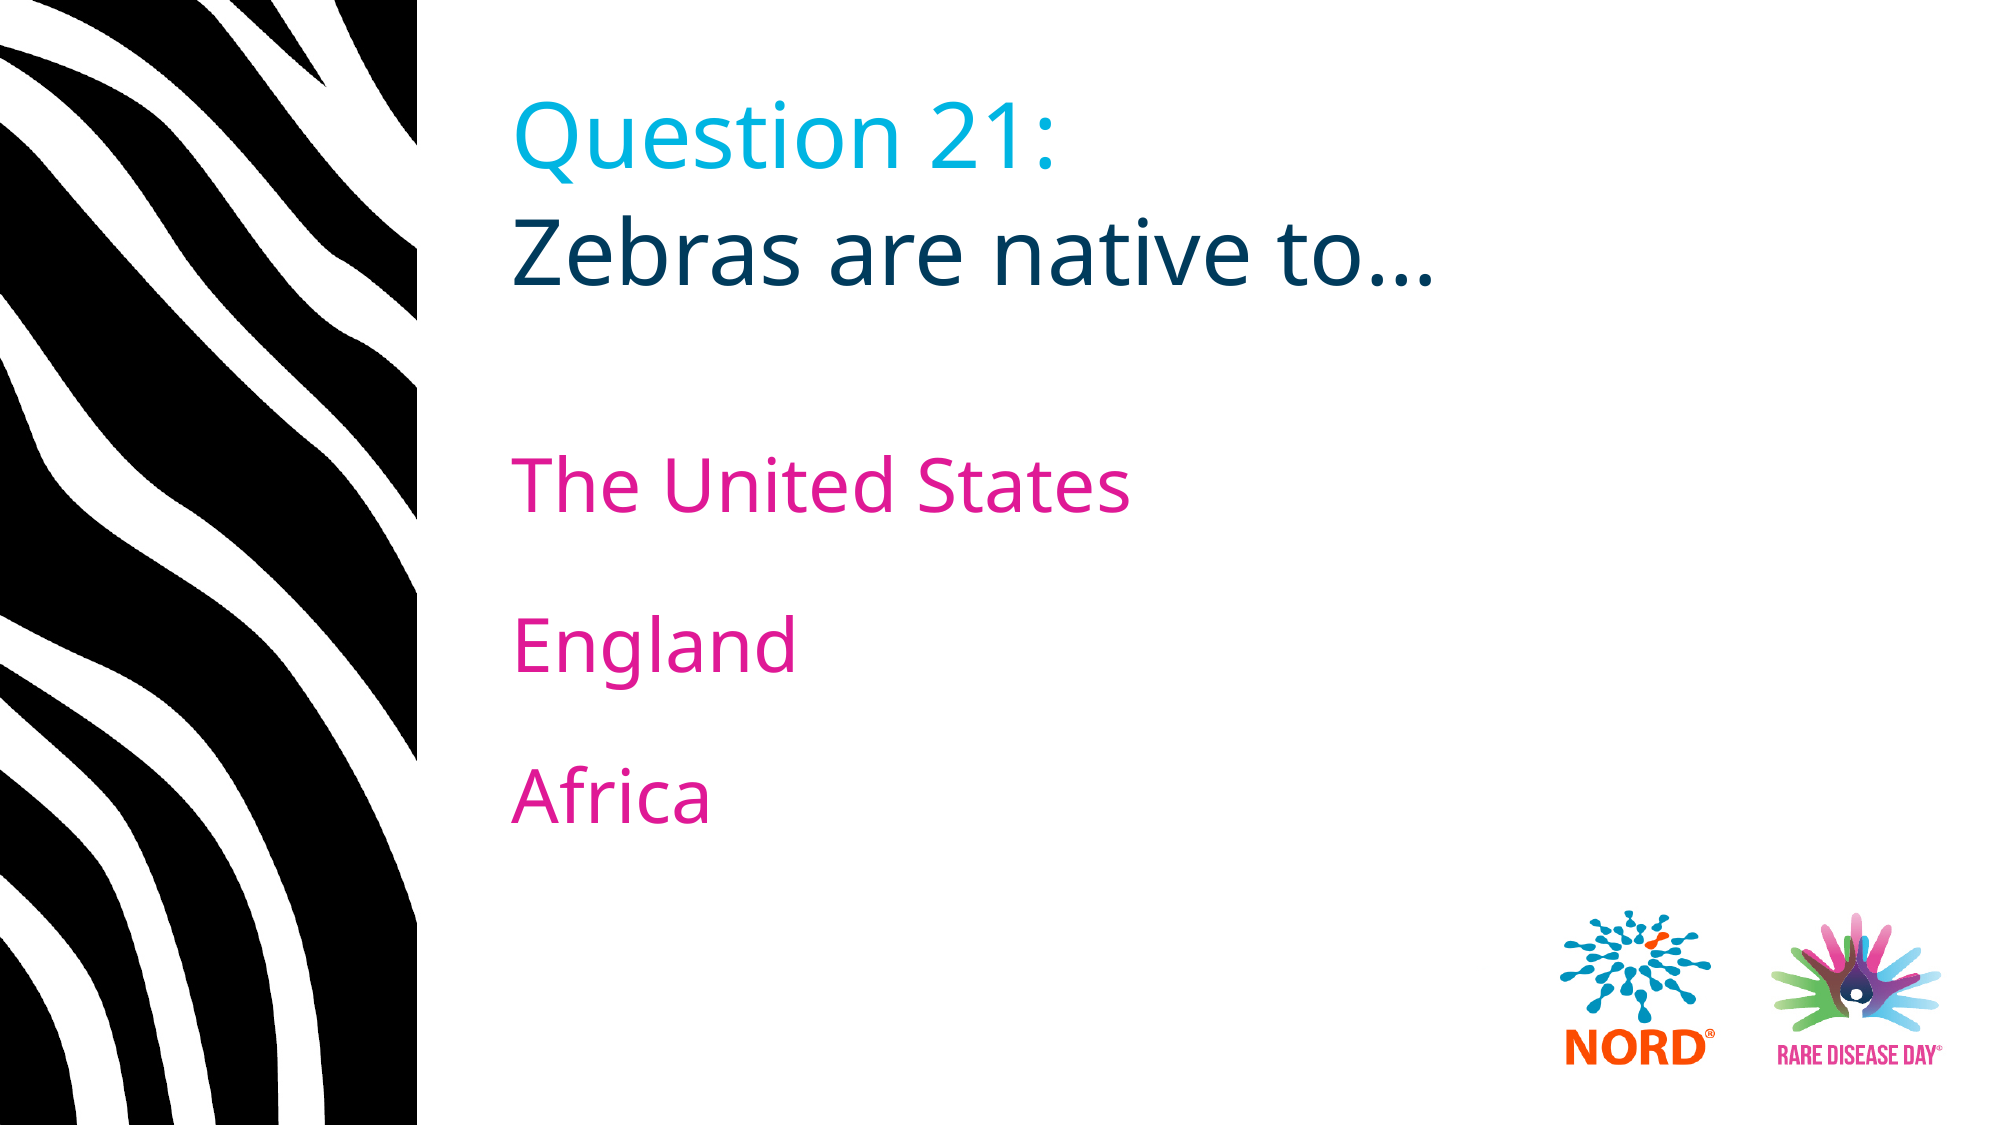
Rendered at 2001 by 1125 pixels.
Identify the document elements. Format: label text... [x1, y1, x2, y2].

title Question 21: [496, 78, 1863, 186]
text_box Africa [496, 750, 1916, 880]
text_box England [496, 600, 1889, 711]
picture [0, 0, 2001, 1125]
text_box Zebras are native to… [496, 186, 2000, 312]
list The United States [496, 439, 1916, 562]
